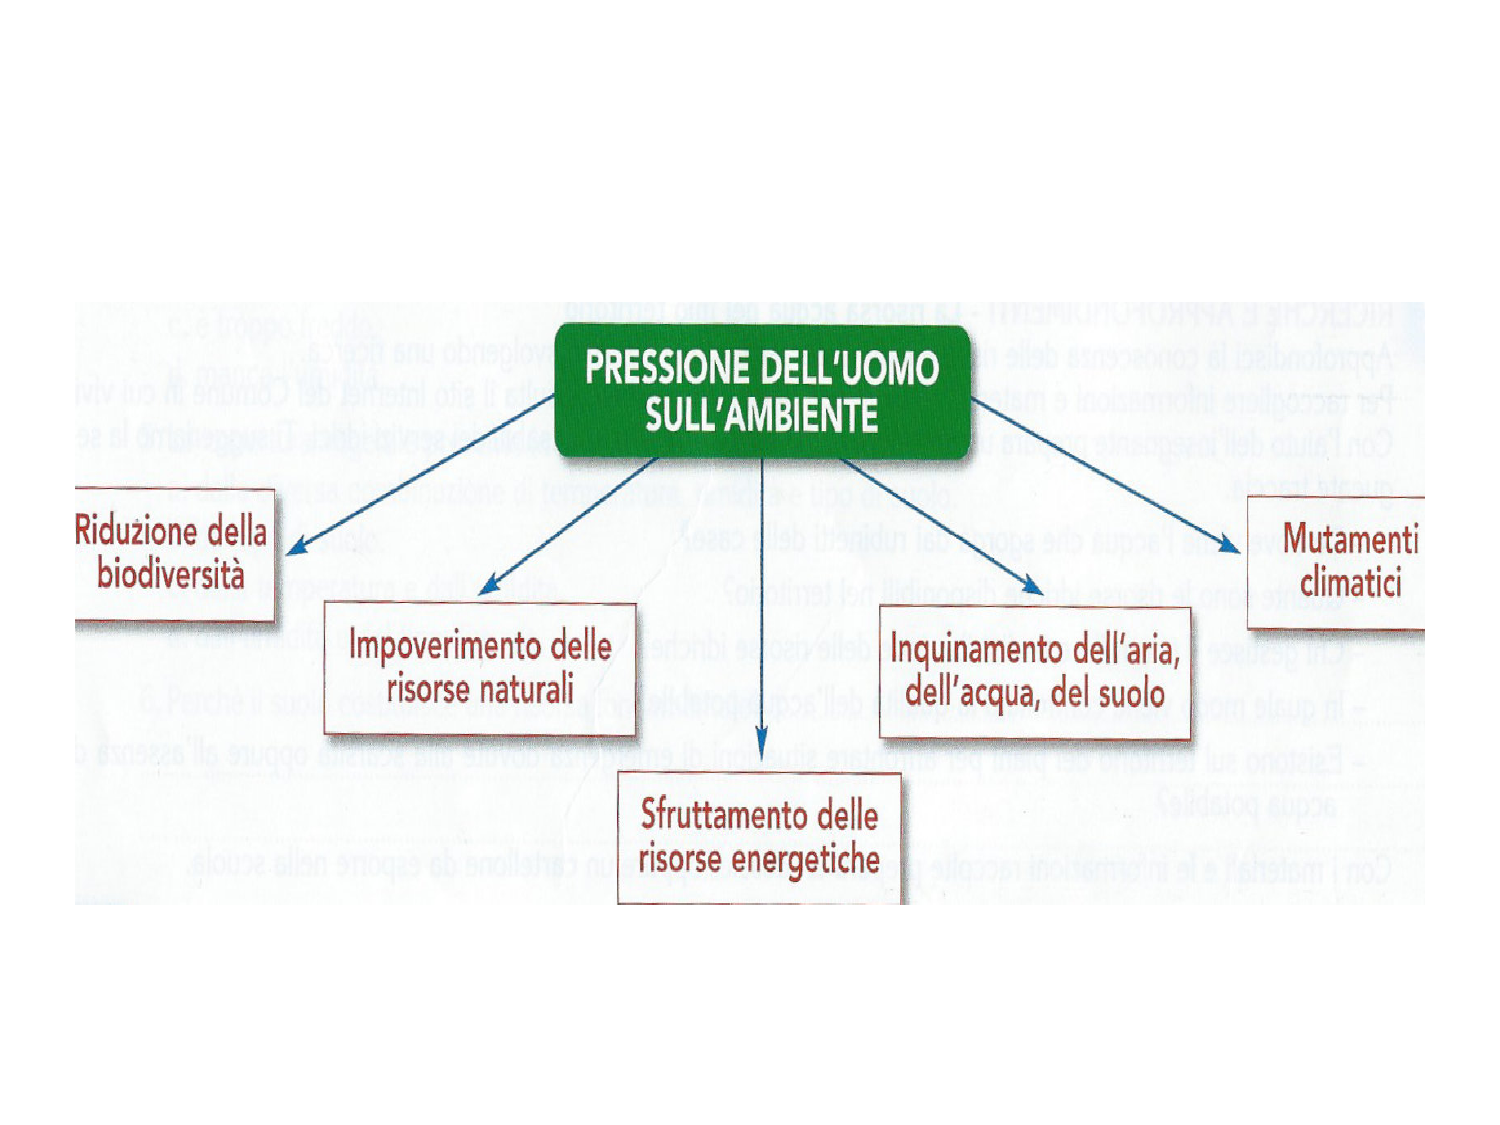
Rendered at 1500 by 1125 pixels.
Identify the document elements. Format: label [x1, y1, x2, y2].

list [74, 302, 1426, 906]
